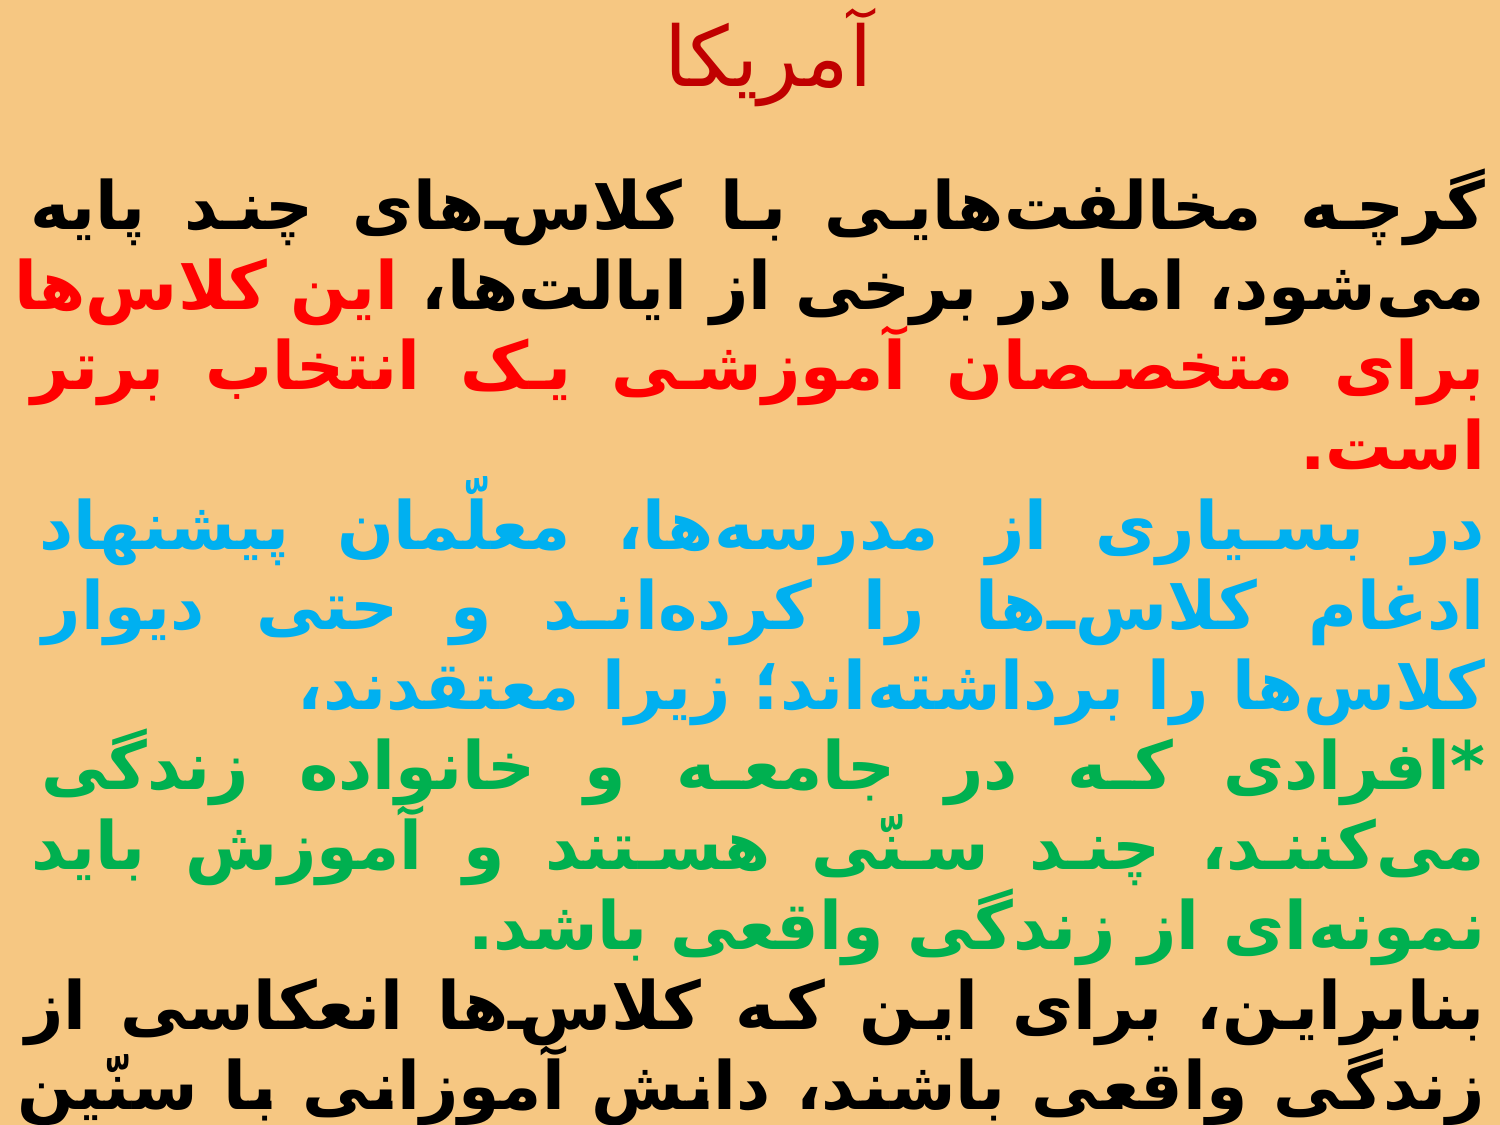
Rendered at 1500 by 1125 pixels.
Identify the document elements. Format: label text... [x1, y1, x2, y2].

text_box آمریکا گرچه مخالفت‌هایی با کلاس‌های چند پایه می‌شود، اما در برخی از ایالت‌ها، این کلاس‌ها برای متخصصان آموزشی یک انتخاب برتر است. در بسیاری از مدرسه‌ها، معلّمان پیشنهاد ادغام کلاس‌ها را کرده‌اند و حتی دیوار کلاس‌ها را برداشته‌اند؛ زیرا معتقدند، *افرادی که در جامعه و خانواده زندگی می‌کنند، چند سنّی هستند و آموزش باید نمونه‌ای از زندگی واقعی باشد. بنابراین، برای این که کلاس‌ها انعکاسی از زندگی واقعی باشند، دانش آموزانی با سنّین متفاوت می‌توانند در یک کلاس حاضر شوند . (ولسر و نانسی،1998) [0, 0, 1500, 1125]
